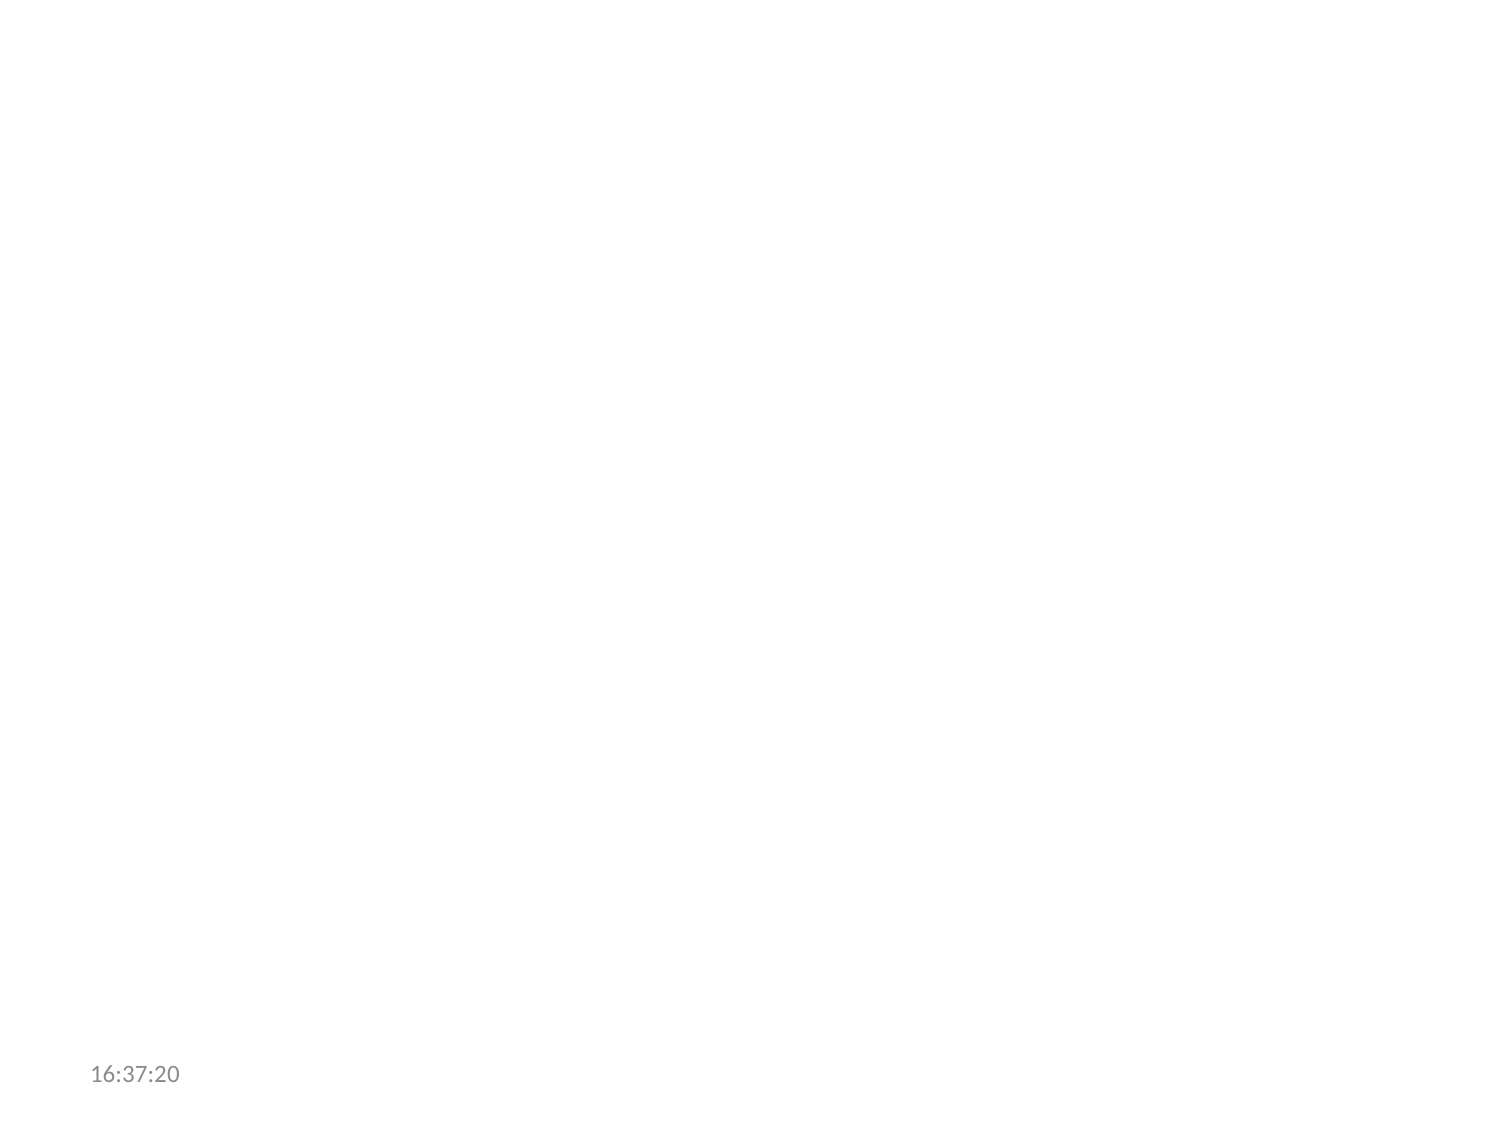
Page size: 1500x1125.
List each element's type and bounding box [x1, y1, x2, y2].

slide_number [75, 1042, 425, 1103]
